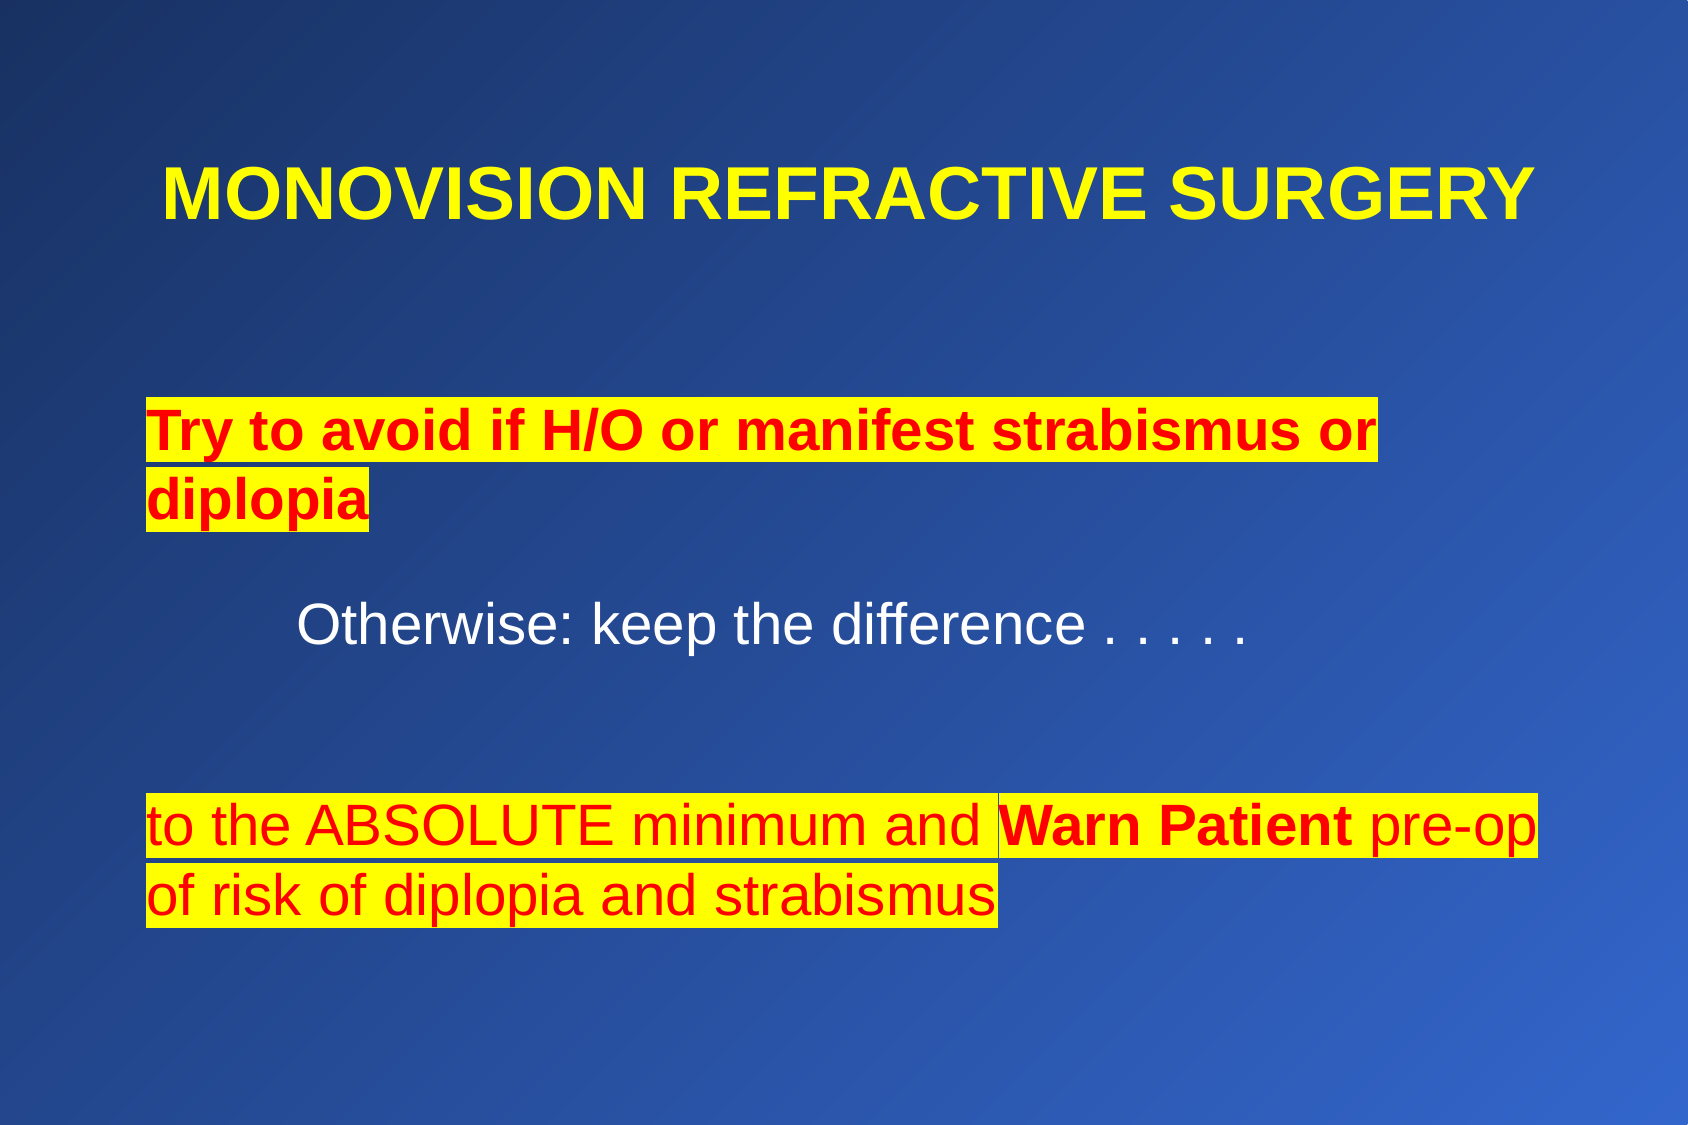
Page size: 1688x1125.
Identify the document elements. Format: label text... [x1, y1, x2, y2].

text_box MONOVISION REFRACTIVE SURGERY Try to avoid if H/O or manifest strabismus or diplopia Otherwise: keep the difference . . . . . to the ABSOLUTE minimum and Warn Patient pre-op of risk of diplopia and strabismus [131, 137, 1569, 935]
